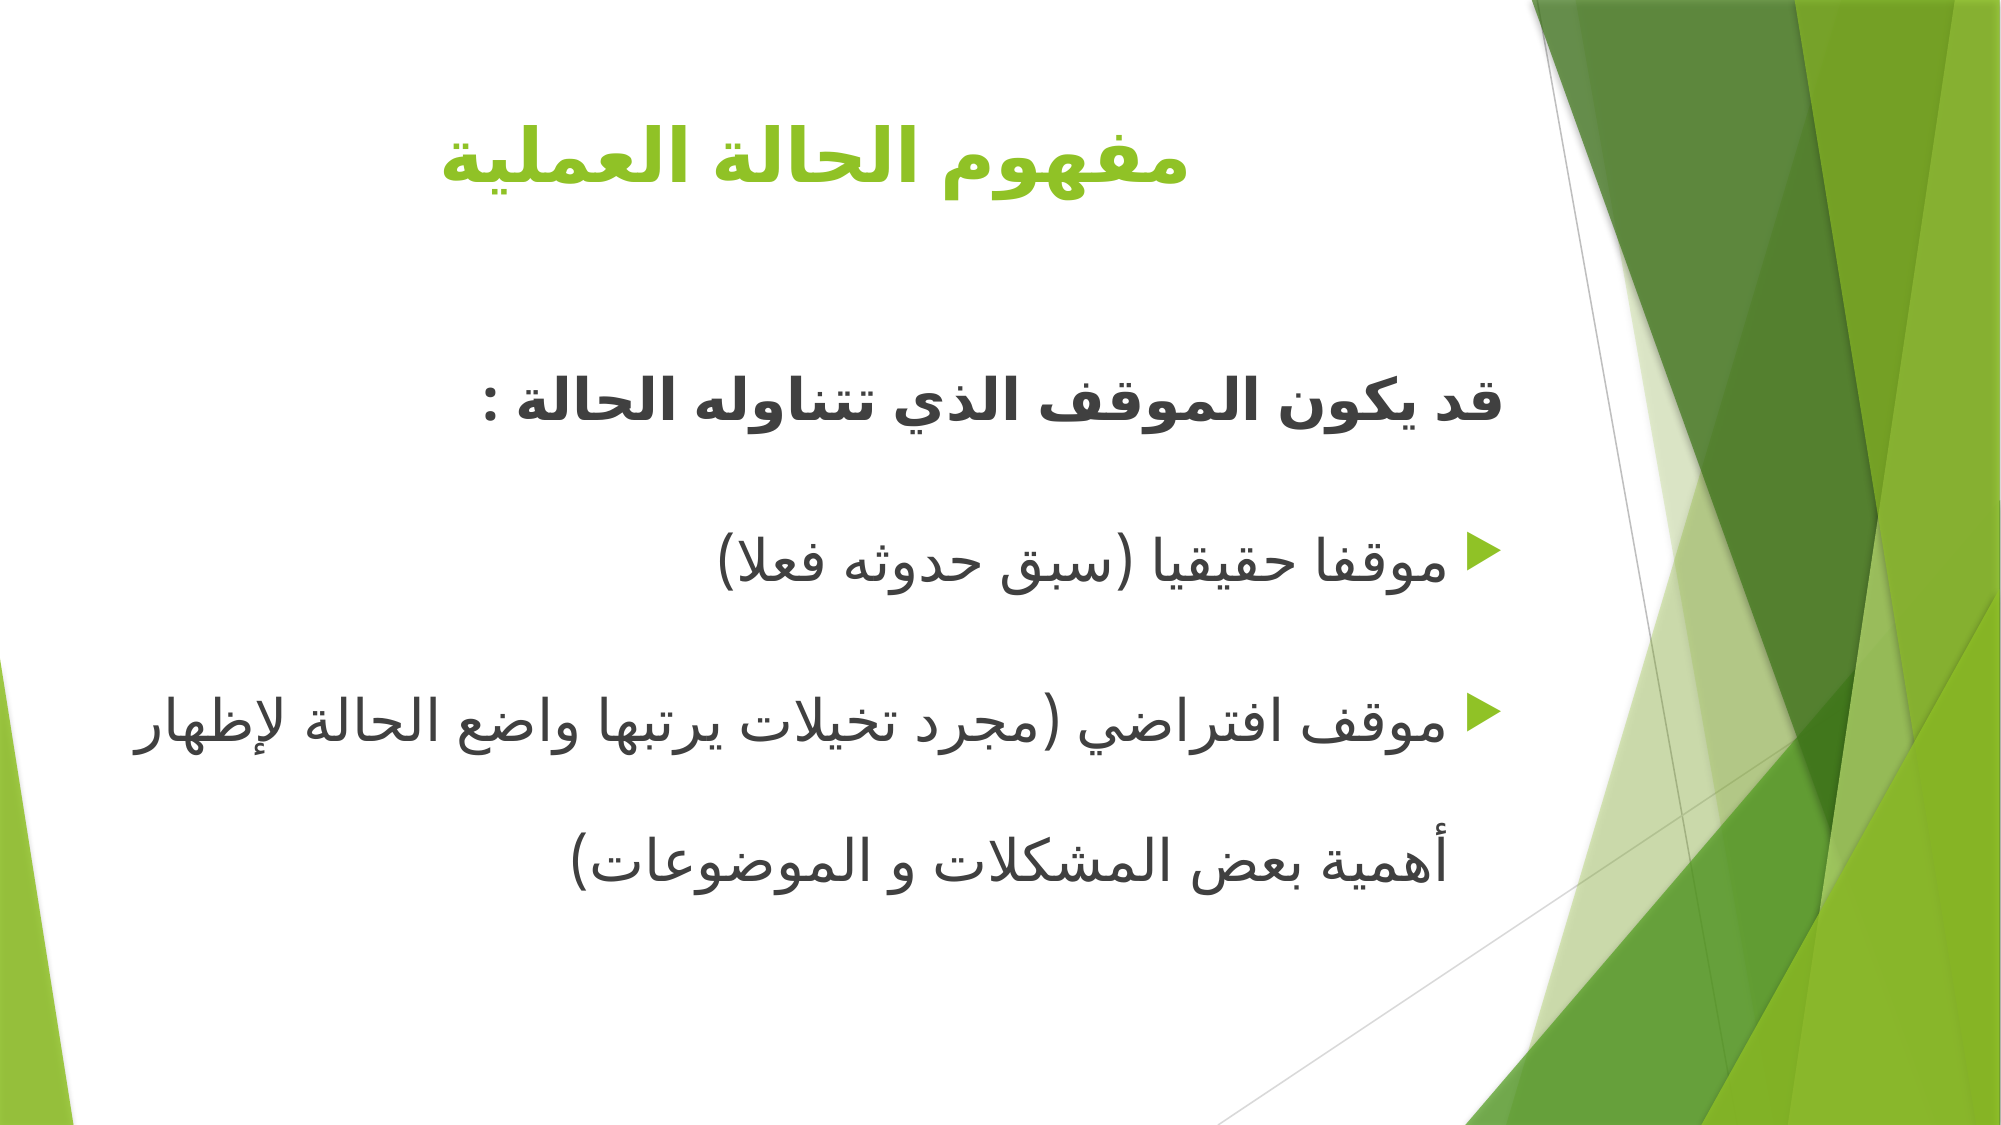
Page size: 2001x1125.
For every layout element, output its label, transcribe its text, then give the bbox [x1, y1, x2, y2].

list قد يكون الموقف الذي تتناوله الحالة : موقفا حقيقيا (سبق حدوثه فعلا) موقف افتراضي (مجرد تخيلات يرتبها واضع الحالة لإظهار أهمية بعض المشكلات و الموضوعات) [111, 354, 1522, 992]
title مفهوم الحالة العملية [111, 99, 1522, 317]
